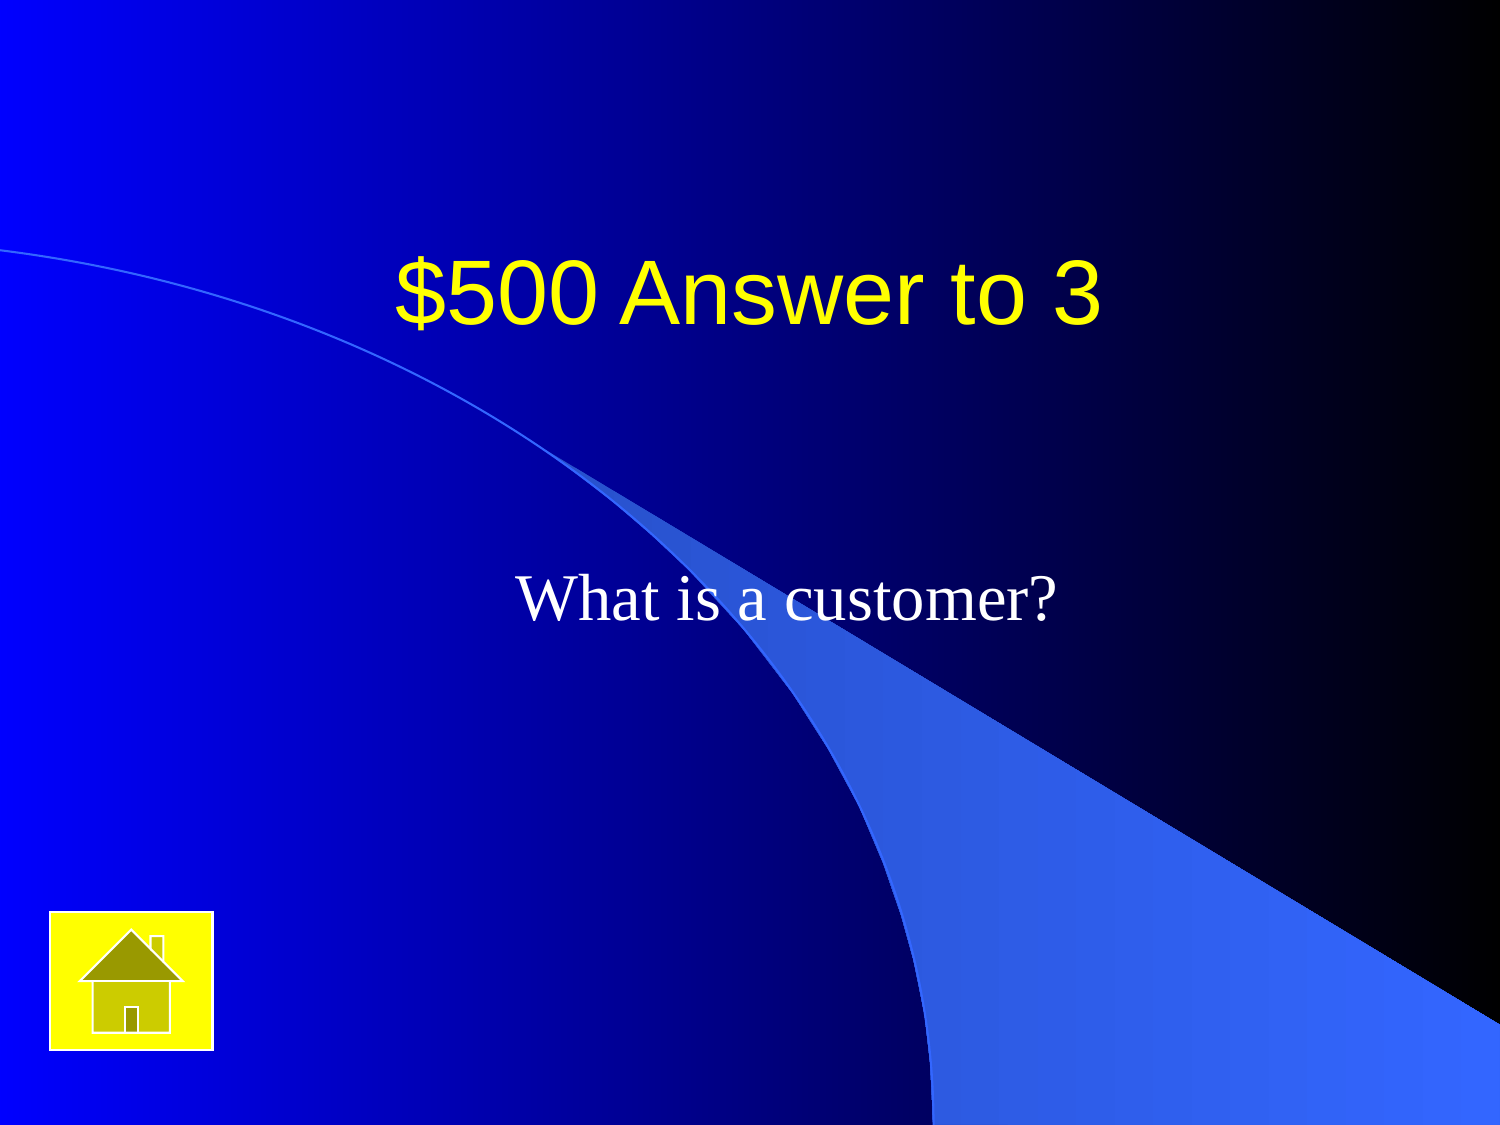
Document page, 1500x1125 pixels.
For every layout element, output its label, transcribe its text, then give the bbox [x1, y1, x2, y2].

subtitle What is a customer? [262, 449, 1313, 738]
title $500 Answer to 3 [112, 162, 1388, 351]
